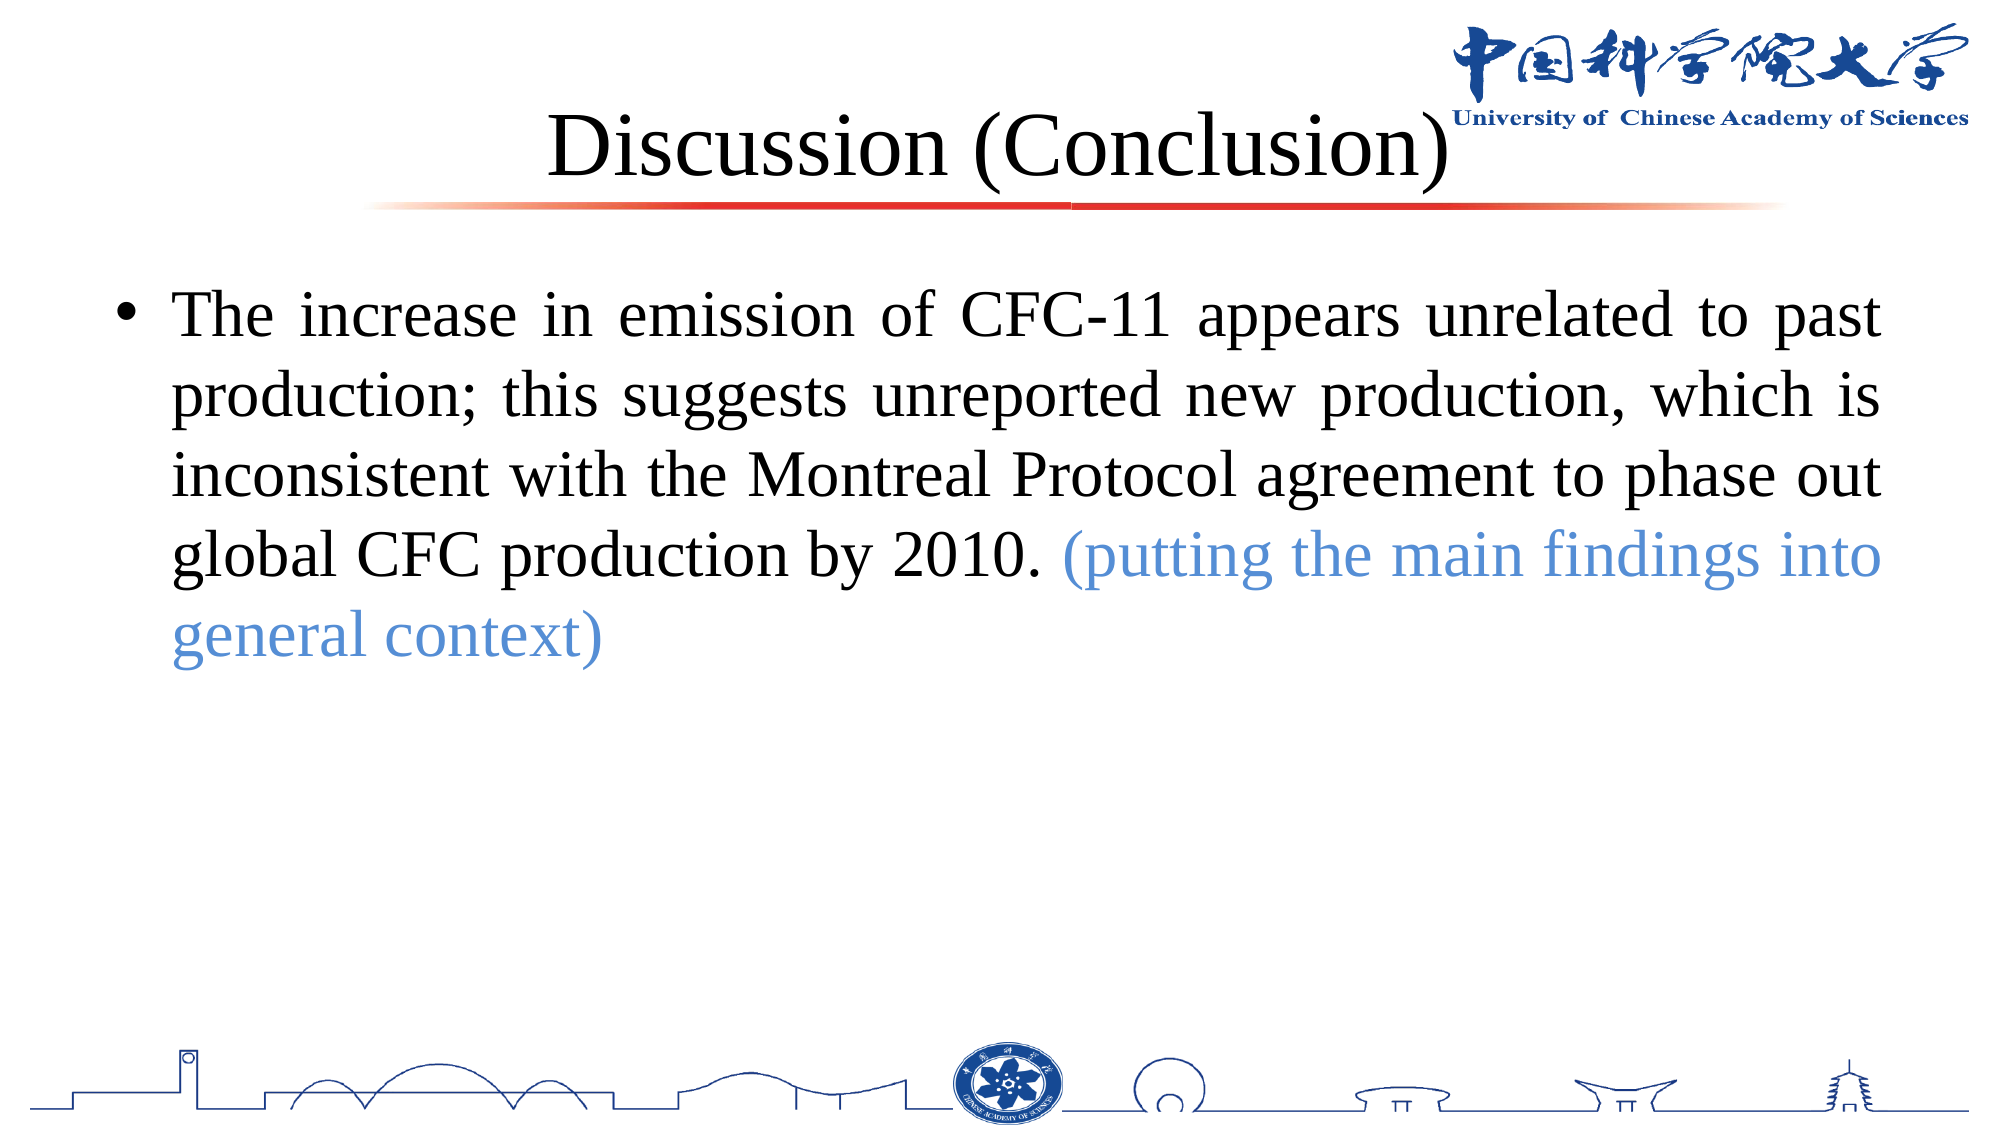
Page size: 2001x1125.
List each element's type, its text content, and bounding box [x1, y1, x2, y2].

list The increase in emission of CFC-11 appears unrelated to past production; this suggests unreported new production, which is inconsistent with the Montreal Protocol agreement to phase out global CFC production by 2010. (putting the main findings into general context) [99, 262, 1900, 1005]
title Discussion (Conclusion) [99, 45, 1900, 233]
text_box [334, 202, 1816, 210]
picture [1437, 23, 1969, 129]
picture [30, 1039, 1969, 1125]
